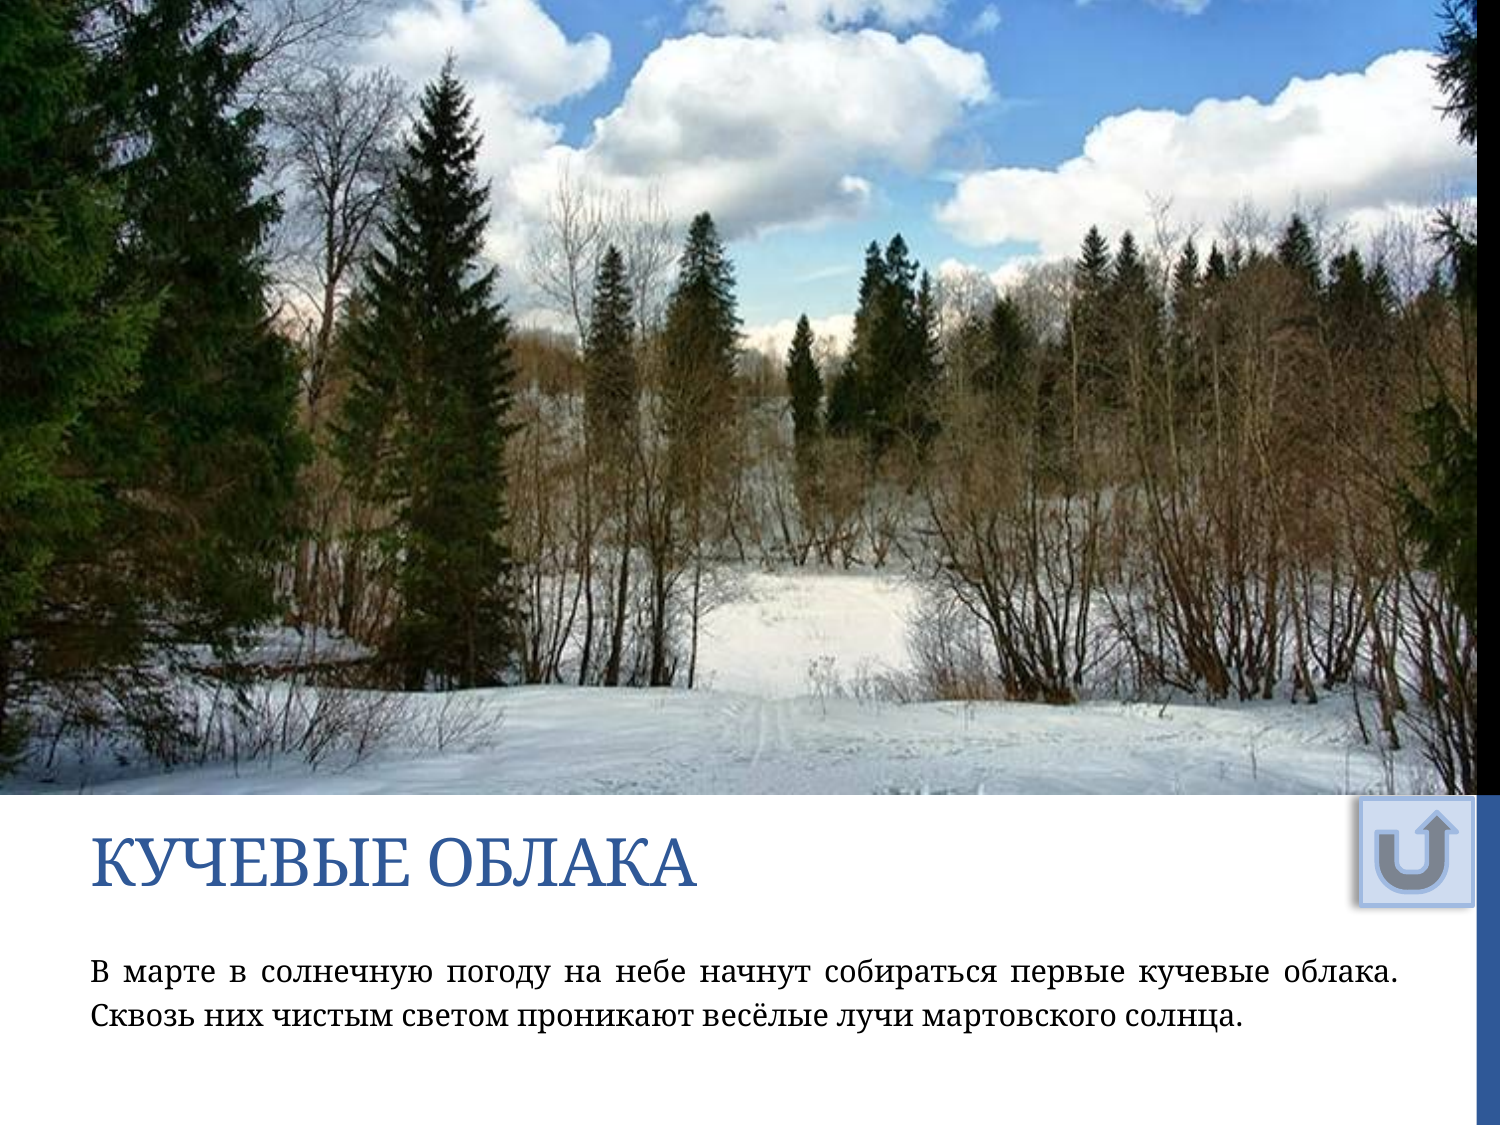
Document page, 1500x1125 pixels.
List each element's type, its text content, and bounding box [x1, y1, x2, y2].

picture [0, 0, 1478, 796]
text_box [1359, 800, 1475, 908]
title Кучевые облака [75, 812, 1413, 938]
list В марте в солнечную погоду на небе начнут собираться первые кучевые облака. Сквозь них чистым светом проникают весёлые лучи мартовского солнца. [74, 937, 1413, 1083]
